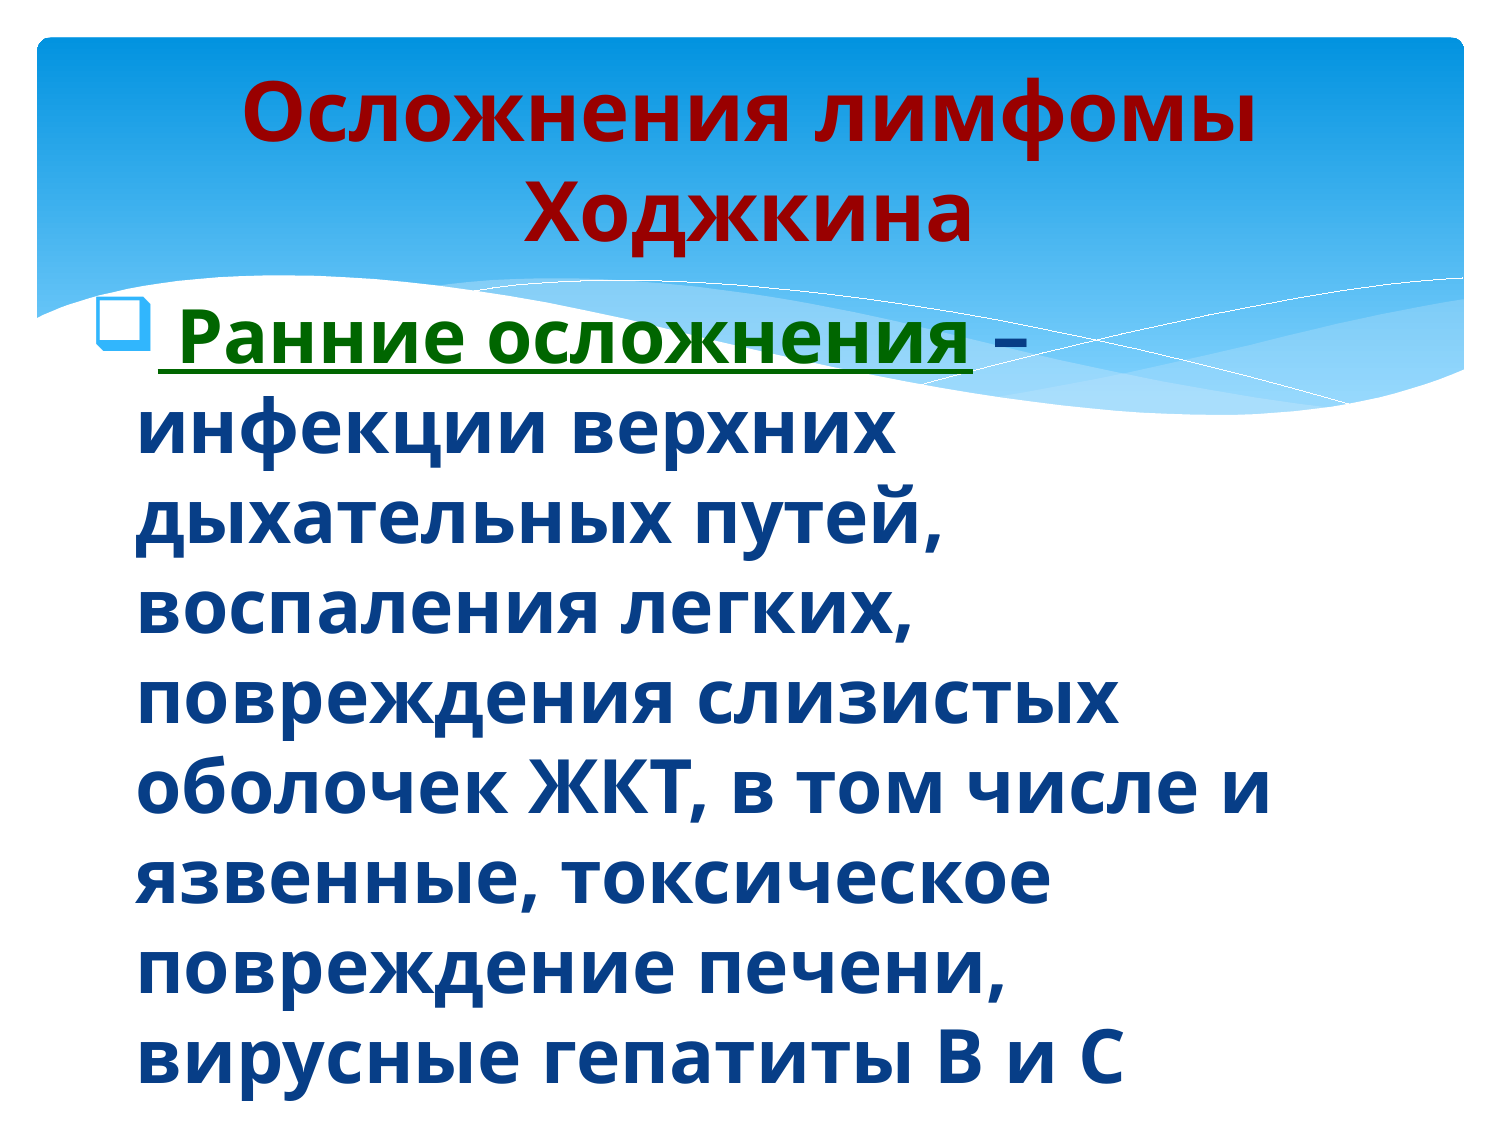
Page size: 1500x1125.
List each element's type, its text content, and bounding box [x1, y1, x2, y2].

list Ранние осложнения – инфекции верхних дыхательных путей, воспаления легких, повреждения слизистых оболочек ЖКТ, в том числе и язвенные, токсическое повреждение печени, вирусные гепатиты В и С [75, 280, 1425, 1024]
title Осложнения лимфомы Ходжкина [75, 55, 1425, 261]
